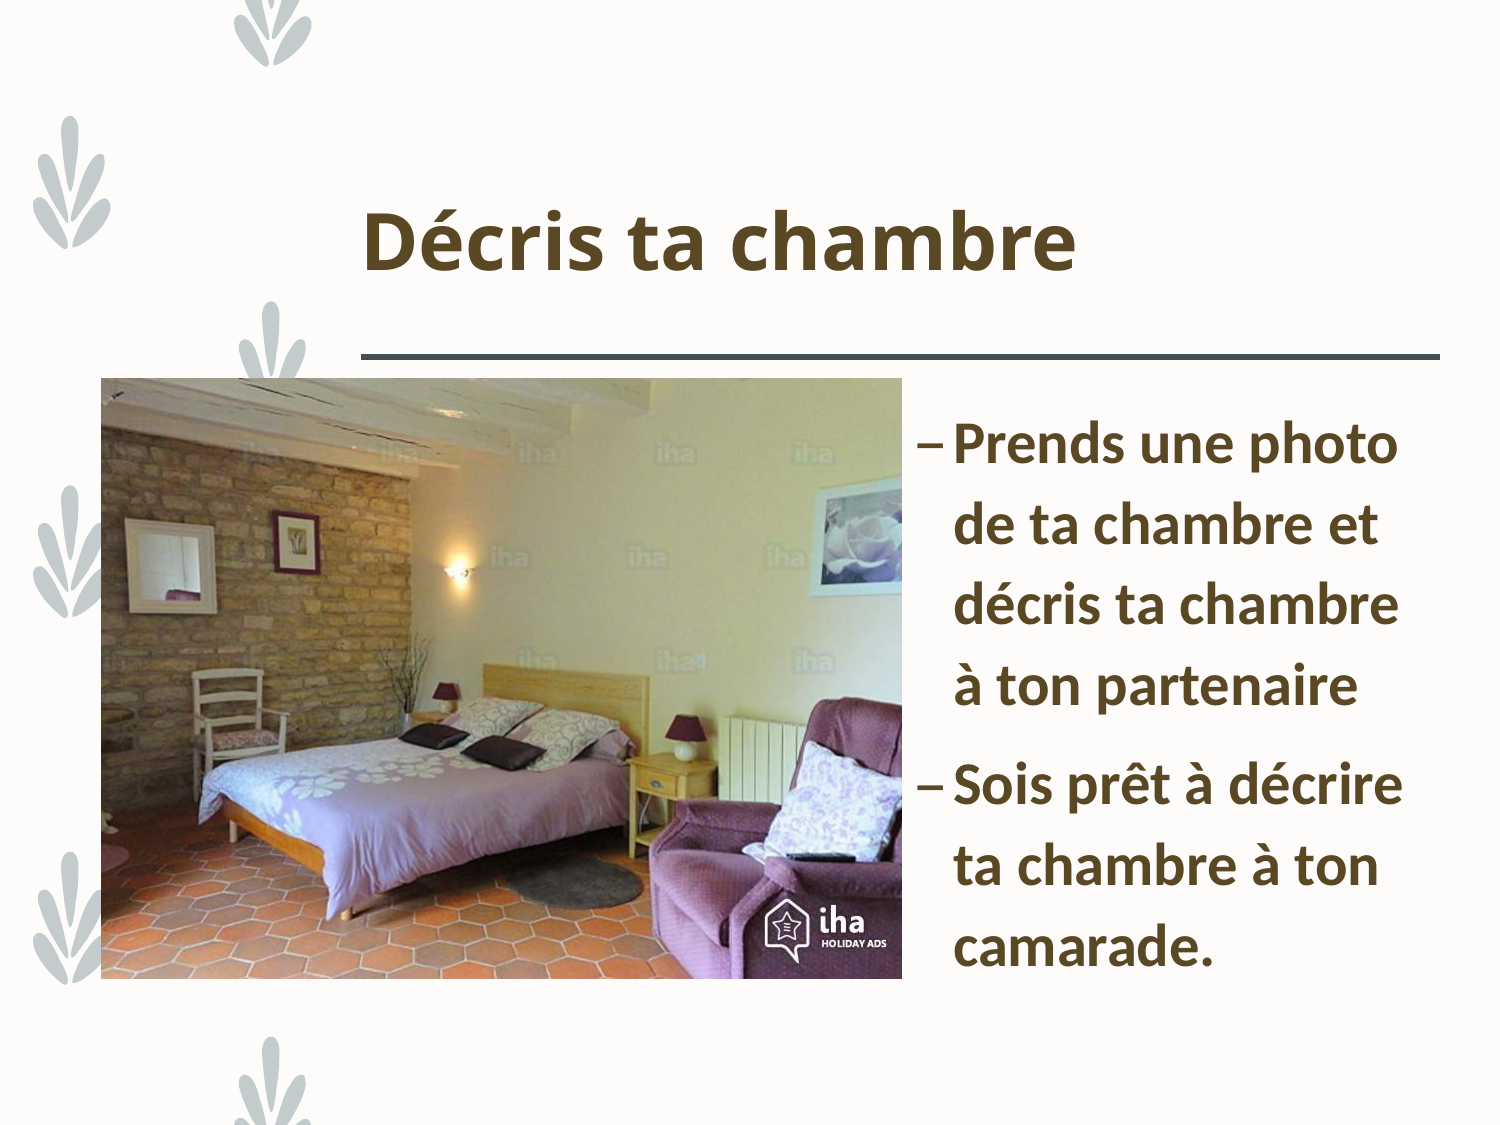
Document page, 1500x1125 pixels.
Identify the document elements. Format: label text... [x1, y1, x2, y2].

list Prends une photo de ta chambre et décris ta chambre à ton partenaire Sois prêt à décrire ta chambre à ton camarade. [900, 387, 1440, 988]
title Décris ta chambre [345, 187, 1440, 350]
picture [101, 377, 902, 979]
